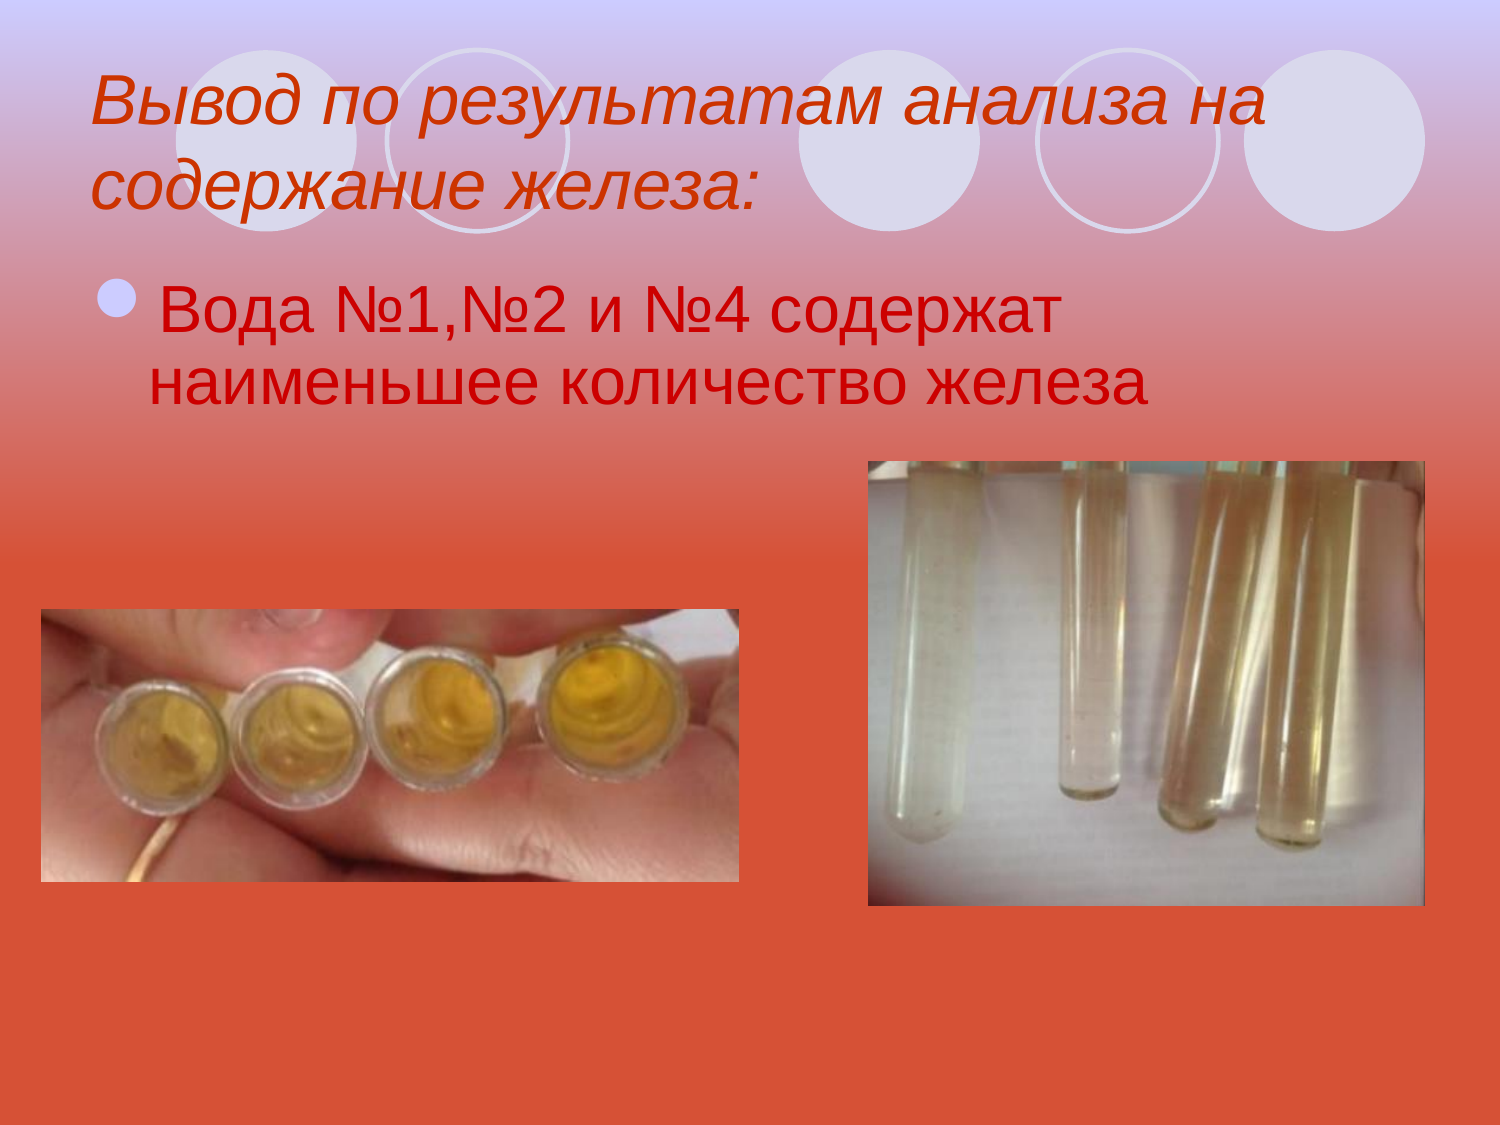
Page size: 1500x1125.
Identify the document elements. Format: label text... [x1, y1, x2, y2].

picture [40, 609, 739, 882]
list Вода №1,№2 и №4 содержат наименьшее количество железа [76, 267, 1427, 1011]
picture [867, 460, 1425, 906]
title Вывод по результатам анализа на содержание железа: [75, 45, 1425, 233]
